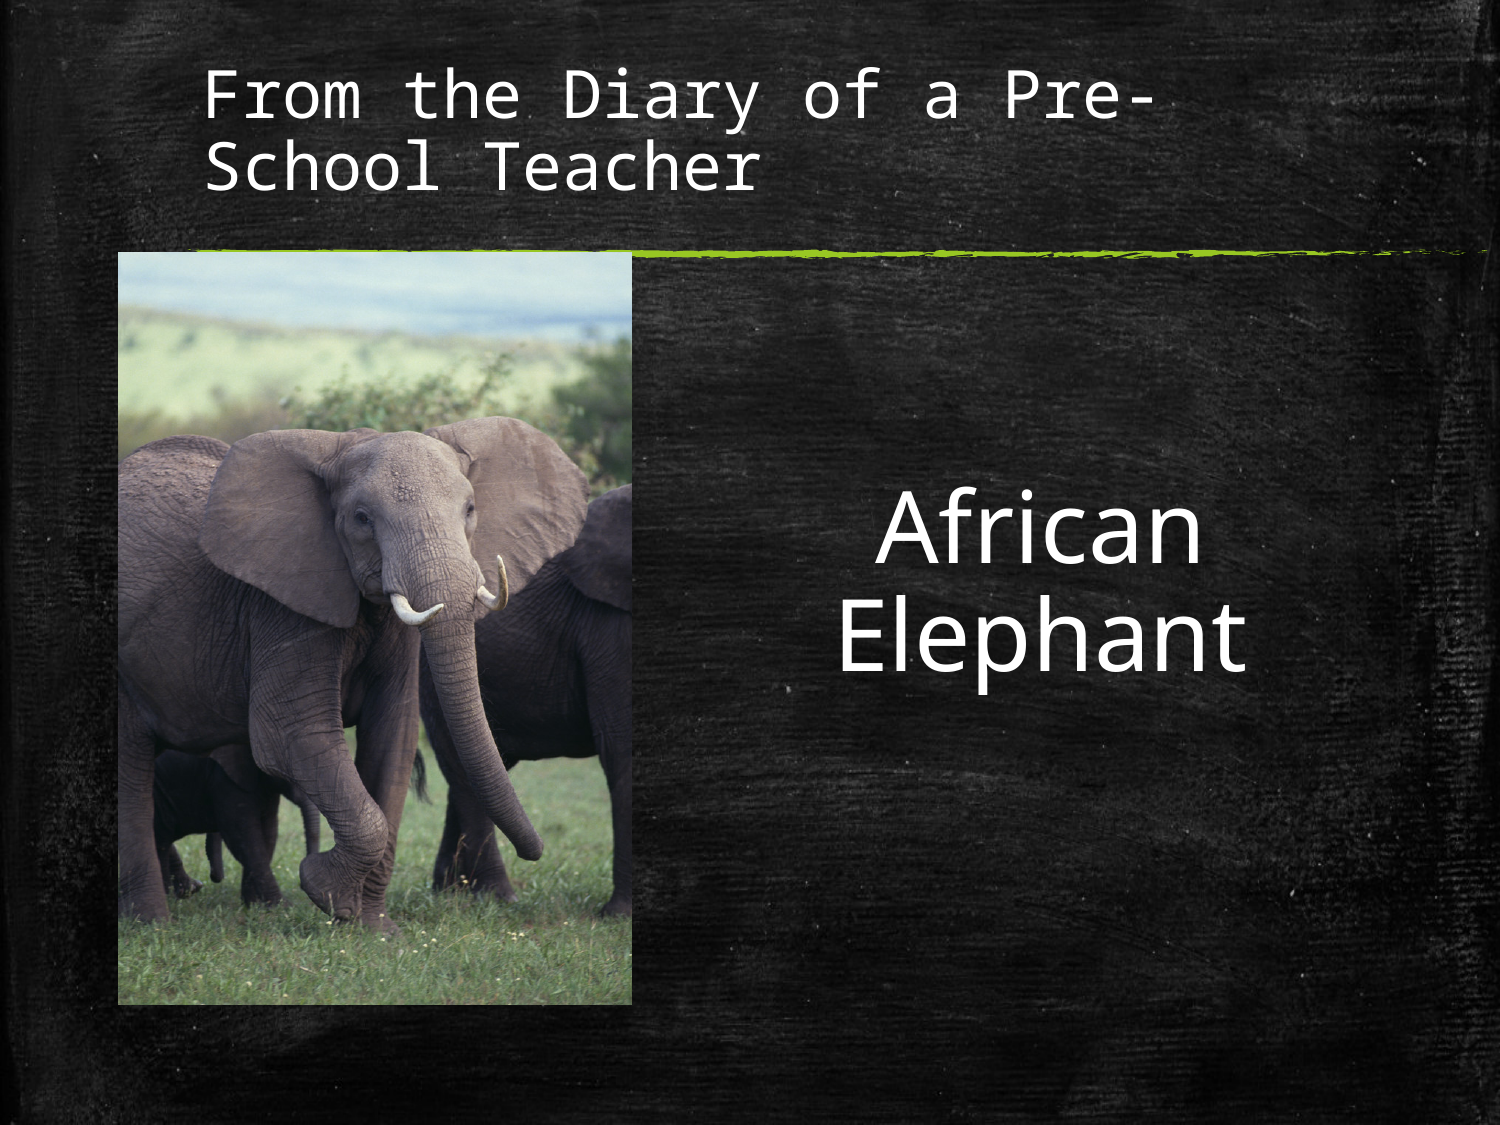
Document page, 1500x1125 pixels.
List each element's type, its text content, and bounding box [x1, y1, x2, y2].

list African Elephant [768, 312, 1313, 1013]
title From the Diary of a Pre-School Teacher [187, 45, 1313, 213]
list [118, 252, 632, 1005]
